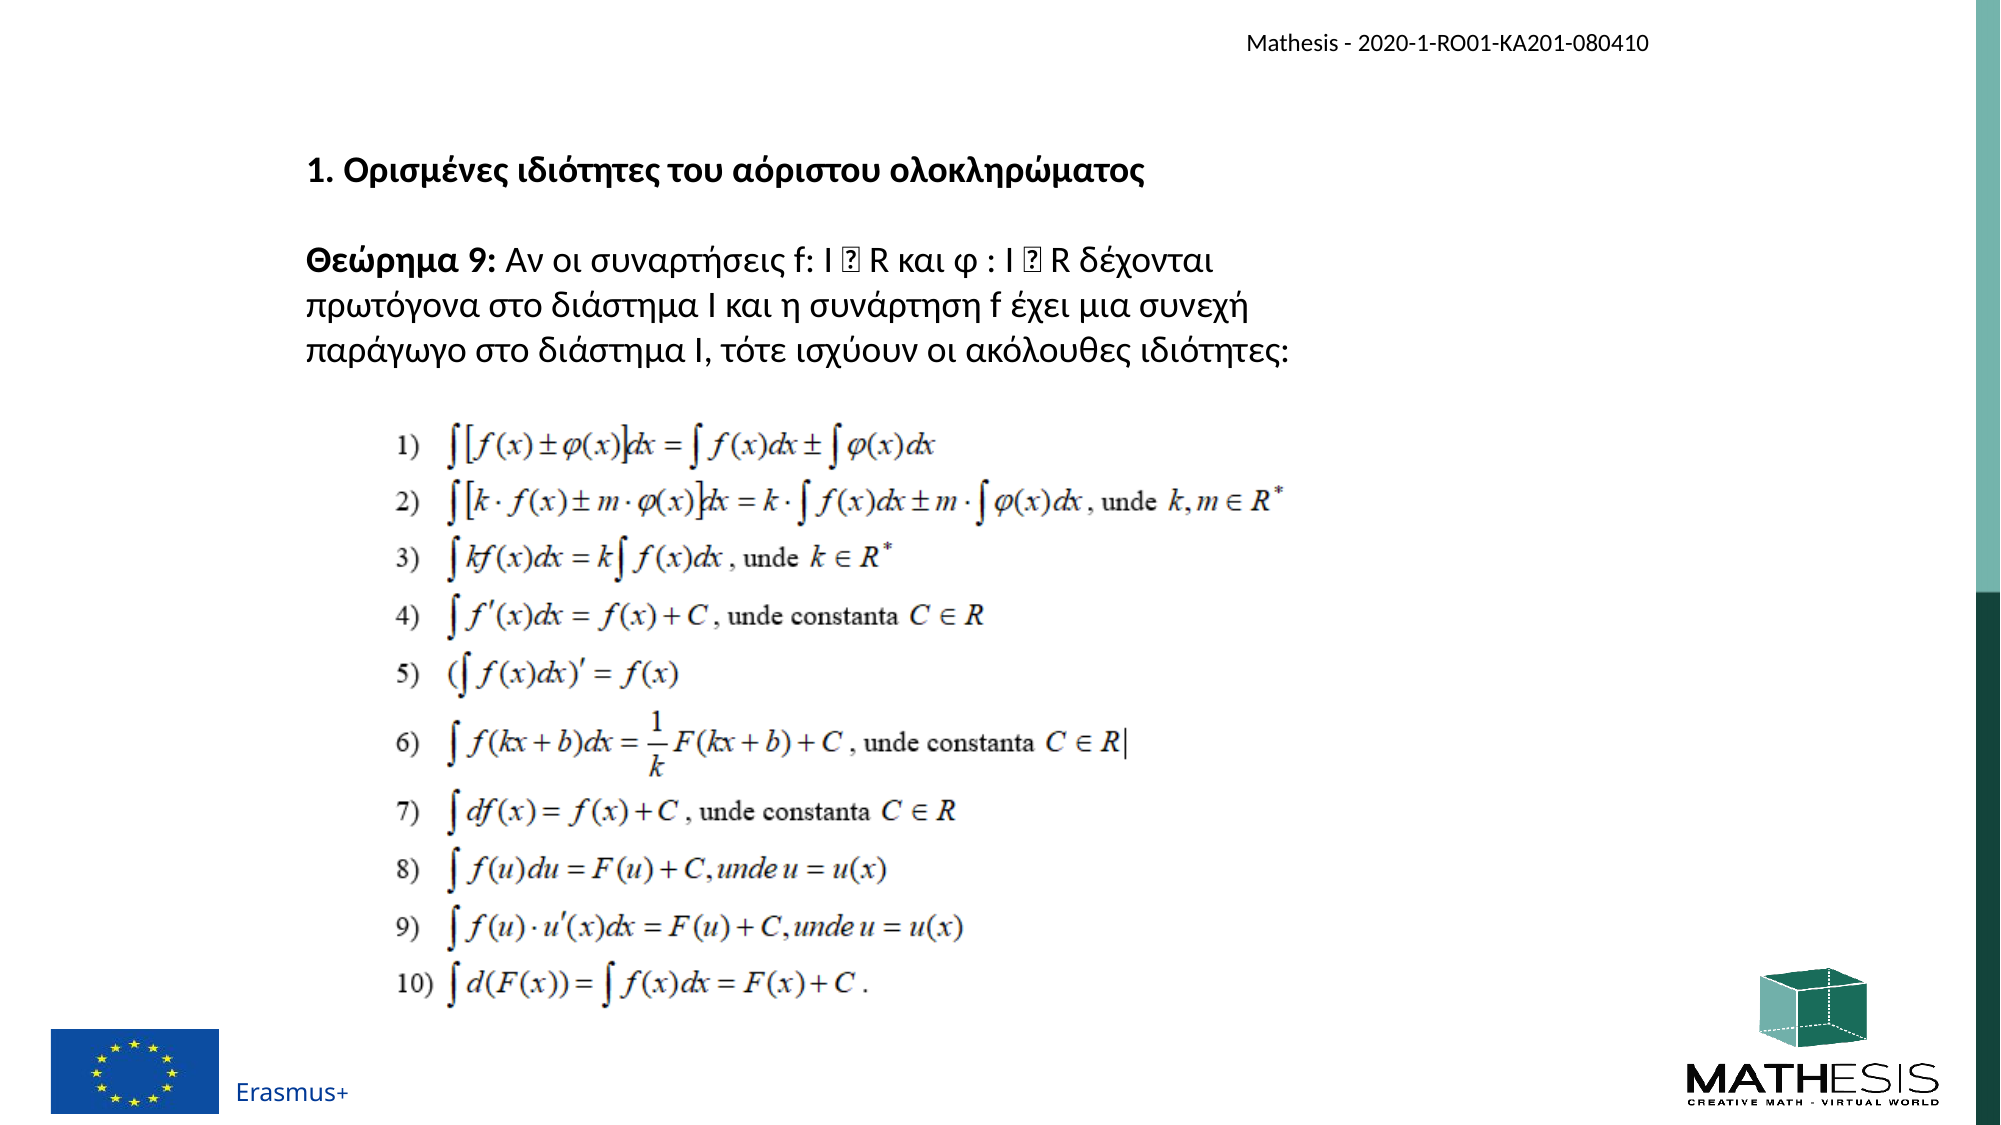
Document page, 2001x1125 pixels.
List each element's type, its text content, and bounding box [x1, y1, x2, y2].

picture [1664, 928, 1961, 1125]
text_box 1. Ορισμένες ιδιότητες του αόριστου ολοκληρώματος Θεώρημα 9: Αν οι συναρτήσεις f: I  R και φ : I  R δέχονται πρωτόγονα στο διάστημα I και η συνάρτηση f έχει μια συνεχή παράγωγο στο διάστημα I, τότε ισχύουν οι ακόλουθες ιδιότητες: [291, 137, 1355, 377]
picture [1976, 0, 2000, 1125]
picture [50, 1029, 219, 1114]
picture [385, 420, 1311, 1028]
